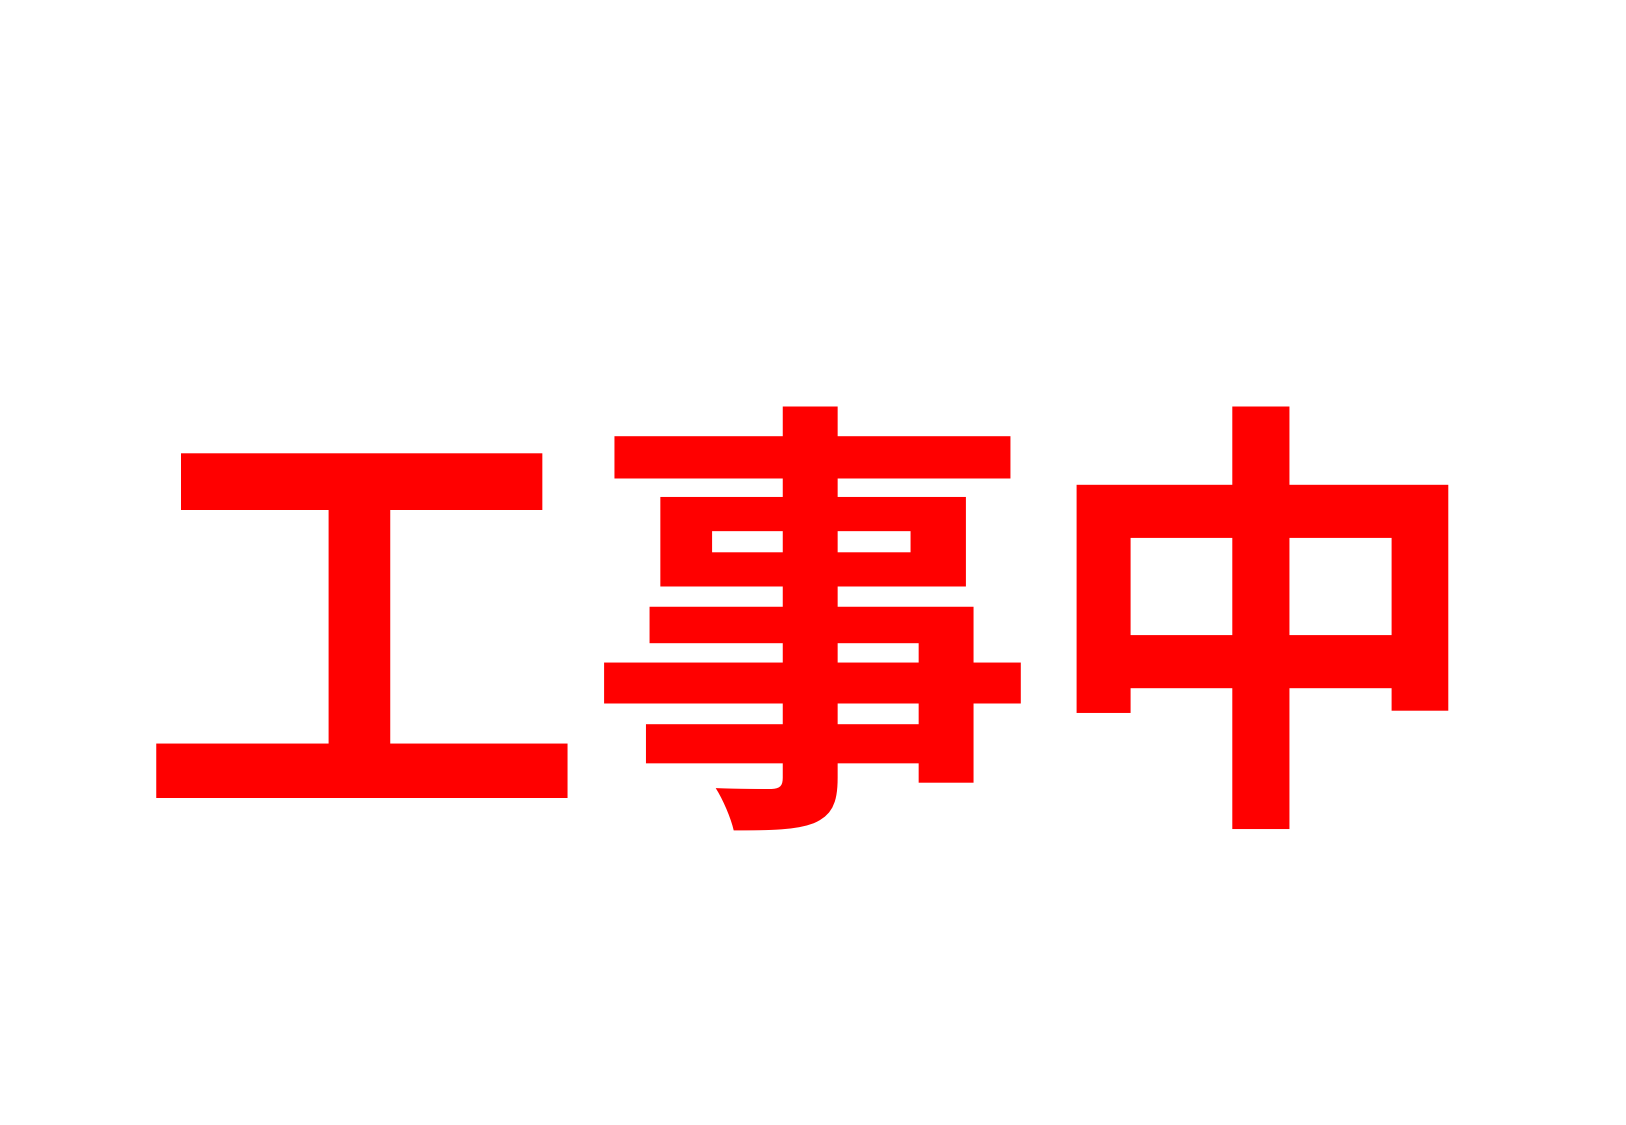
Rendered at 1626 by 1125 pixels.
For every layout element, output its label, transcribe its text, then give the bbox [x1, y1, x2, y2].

text_box 工事中 [0, 332, 1625, 888]
